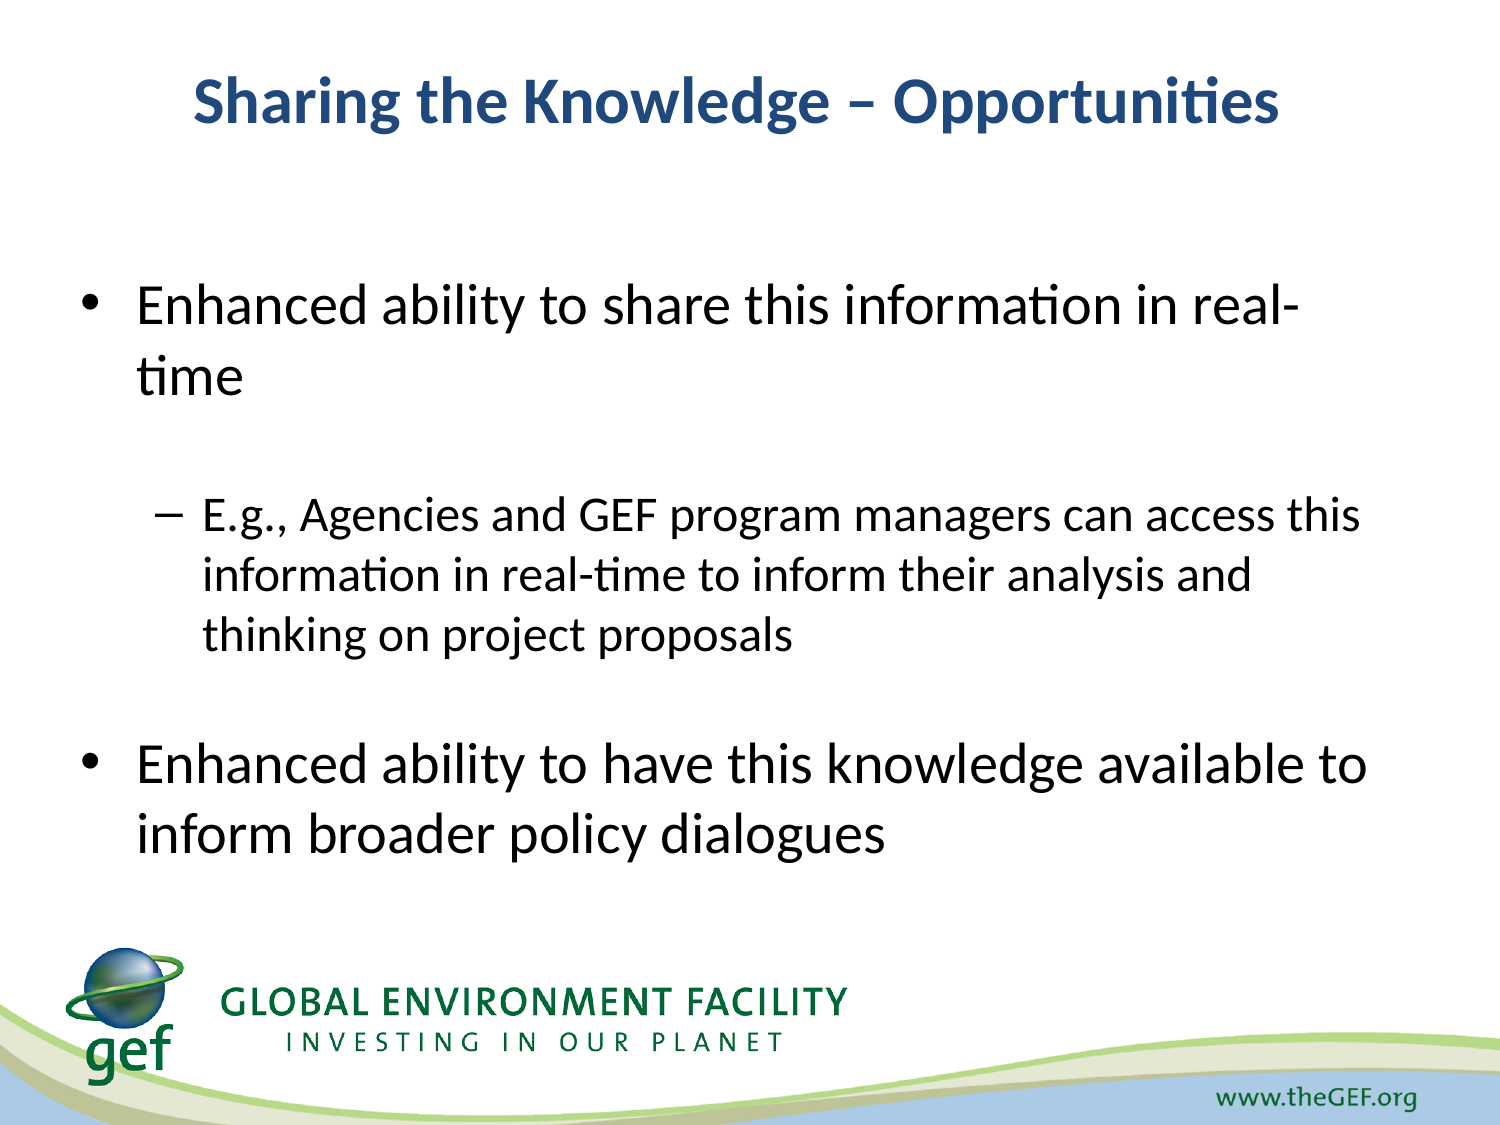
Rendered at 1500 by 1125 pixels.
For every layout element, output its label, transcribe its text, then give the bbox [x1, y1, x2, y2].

list Enhanced ability to share this information in real-time E.g., Agencies and GEF program managers can access this information in real-time to inform their analysis and thinking on project proposals Enhanced ability to have this knowledge available to inform broader policy dialogues [64, 212, 1416, 1013]
picture [0, 920, 1500, 1125]
title Sharing the Knowledge – Opportunities [62, 2, 1413, 191]
